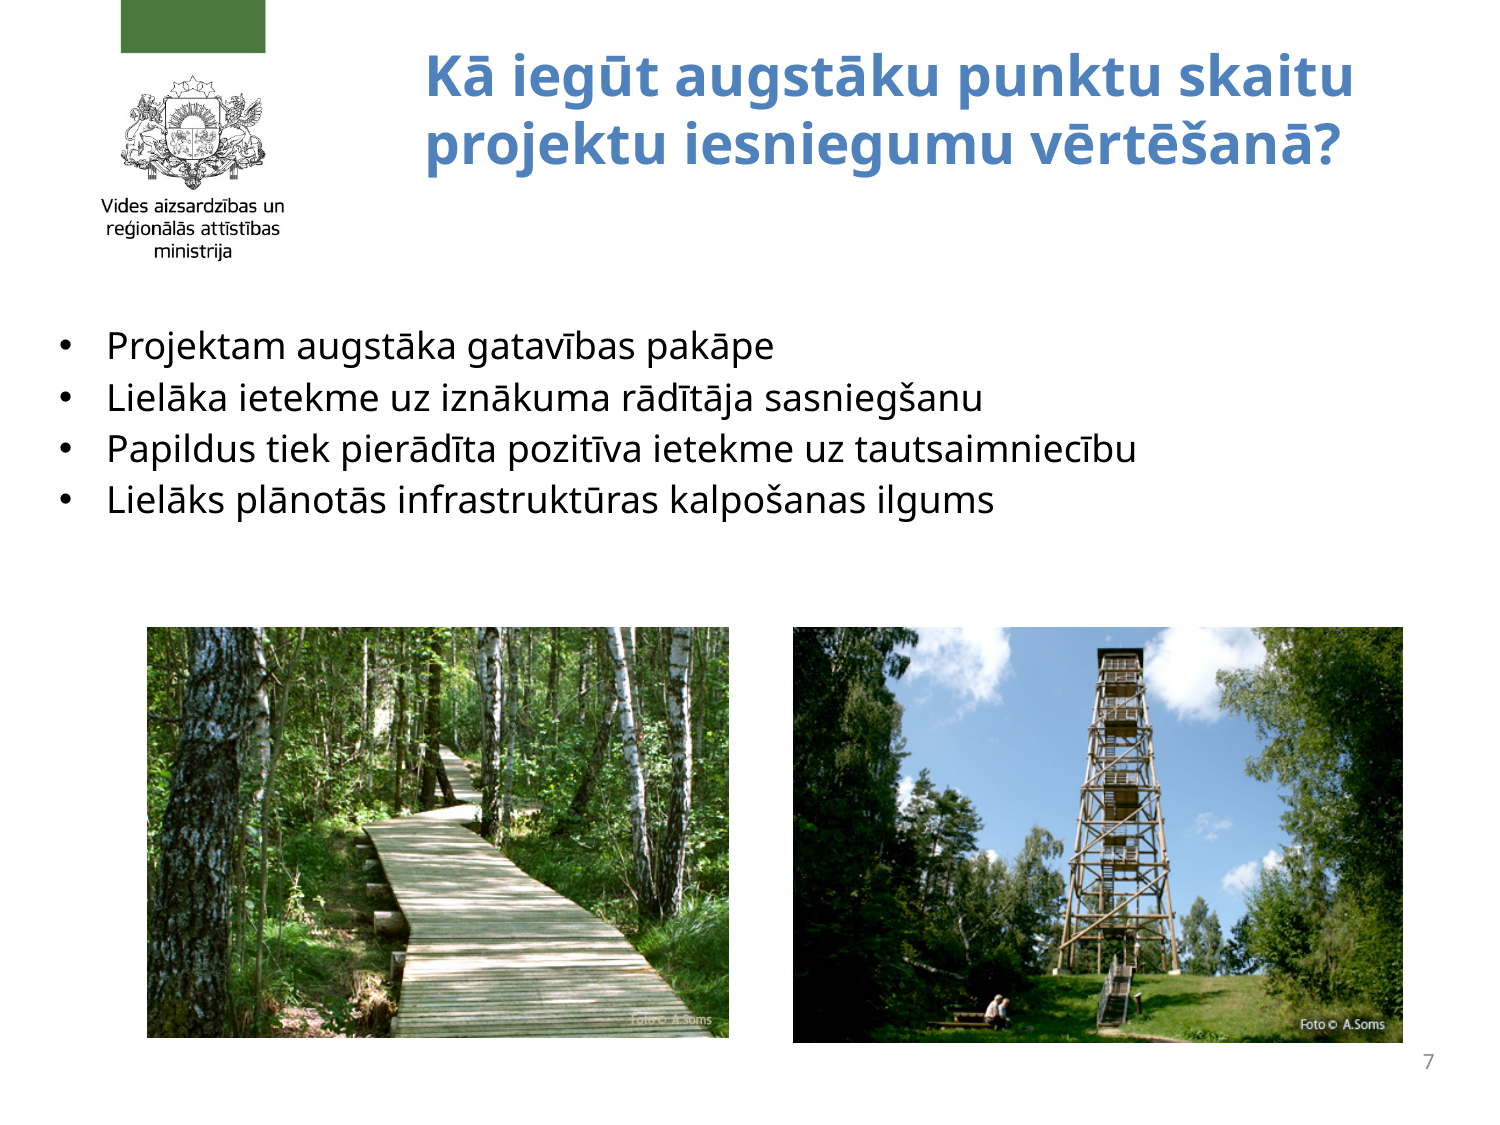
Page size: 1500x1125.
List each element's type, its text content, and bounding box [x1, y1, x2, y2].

list Projektam augstāka gatavības pakāpe Lielāka ietekme uz iznākuma rādītāja sasniegšanu Papildus tiek pierādīta pozitīva ietekme uz tautsaimniecību Lielāks plānotās infrastruktūras kalpošanas ilgums [43, 314, 1469, 1088]
picture [792, 627, 1404, 1043]
title Kā iegūt augstāku punktu skaitu projektu iesniegumu vērtēšanā? [408, 31, 1469, 187]
picture [147, 627, 729, 1038]
picture [48, 0, 338, 314]
slide_number 7 [1380, 1037, 1450, 1088]
